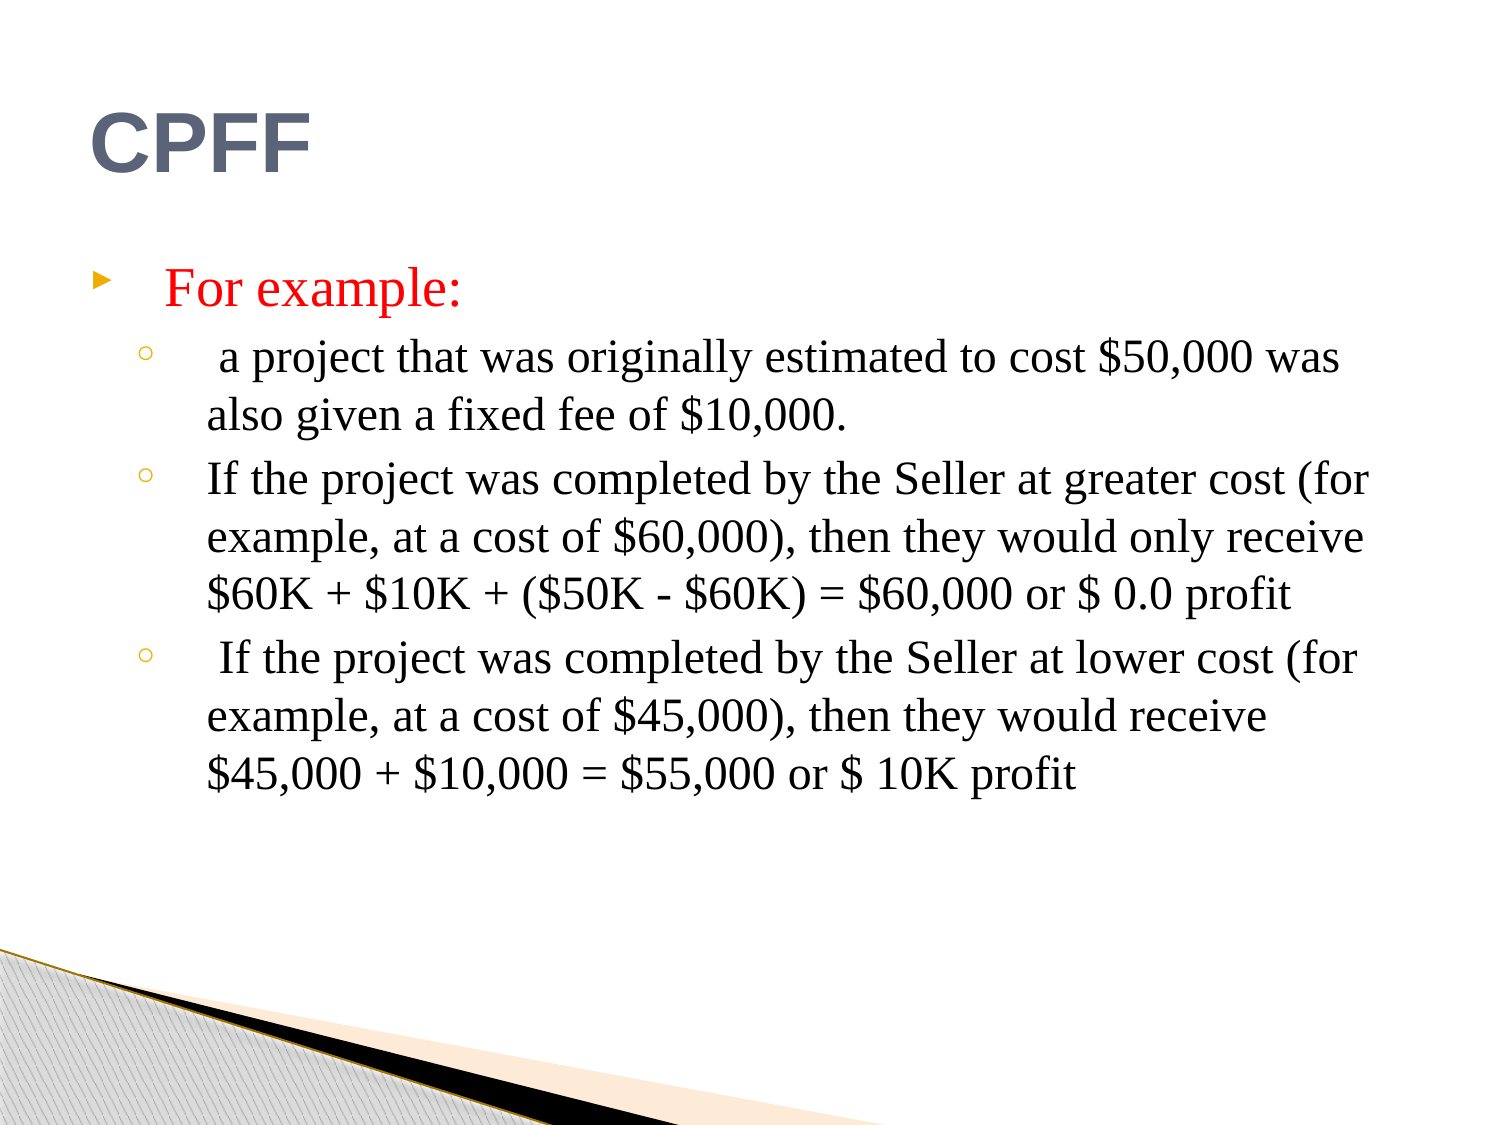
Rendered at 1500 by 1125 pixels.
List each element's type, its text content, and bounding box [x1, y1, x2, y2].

list For example: a project that was originally estimated to cost $50,000 was also given a fixed fee of $10,000. If the project was completed by the Seller at greater cost (for example, at a cost of $60,000), then they would only receive $60K + $10K + ($50K - $60K) = $60,000 or $ 0.0 profit If the project was completed by the Seller at lower cost (for example, at a cost of $45,000), then they would receive $45,000 + $10,000 = $55,000 or $ 10K profit [75, 243, 1425, 986]
title CPFF [75, 45, 1425, 233]
